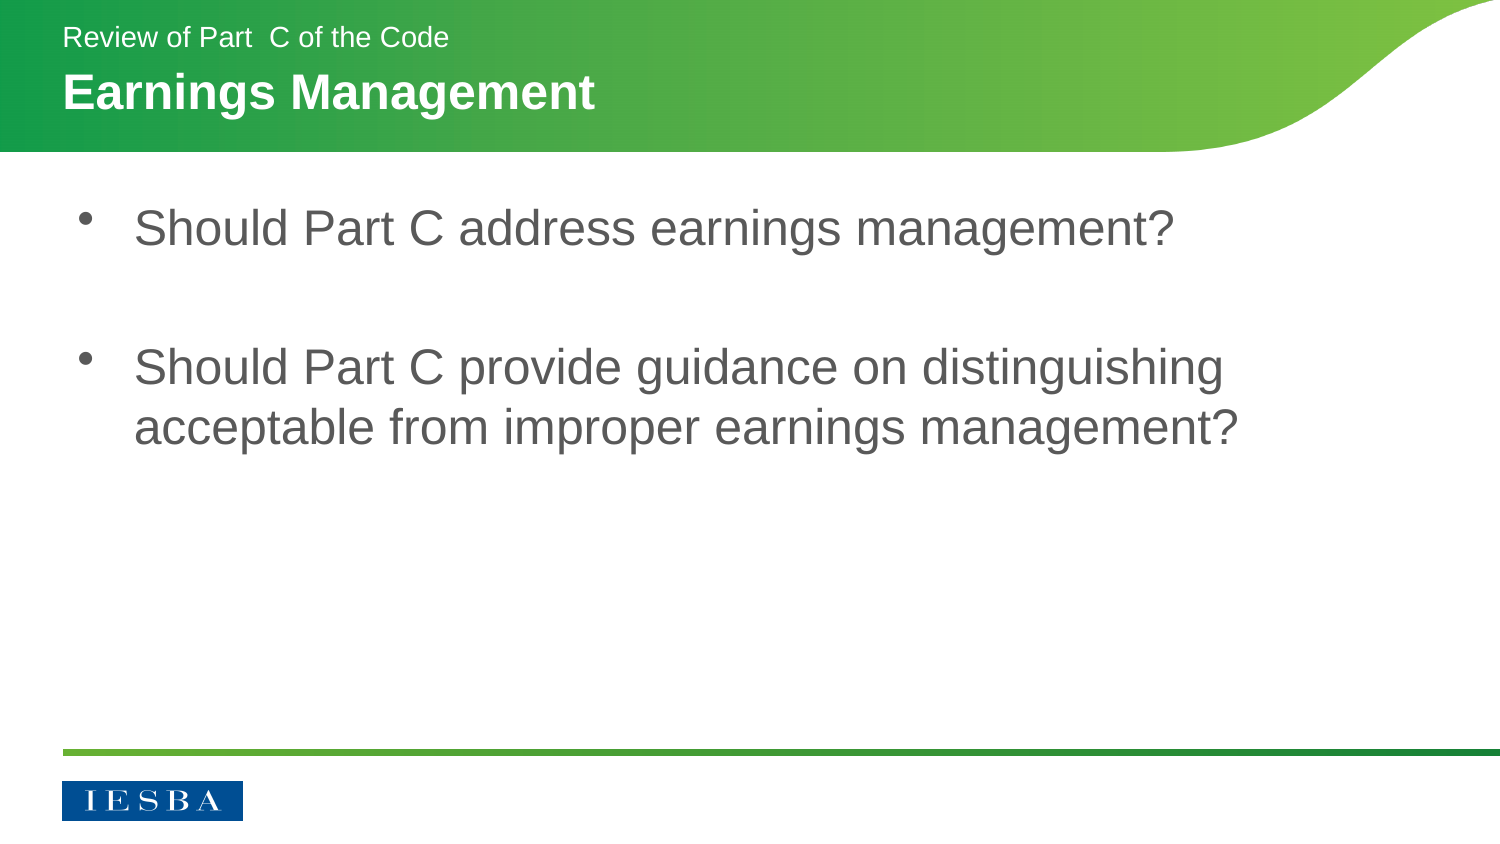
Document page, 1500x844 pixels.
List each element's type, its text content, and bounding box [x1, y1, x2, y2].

list Should Part C address earnings management? Should Part C provide guidance on distinguishing acceptable from improper earnings management? [62, 187, 1450, 694]
picture [62, 781, 243, 821]
subtitle Review of Part C of the Code [62, 18, 500, 47]
picture [0, 0, 1497, 152]
title Earnings Management [62, 56, 1300, 122]
